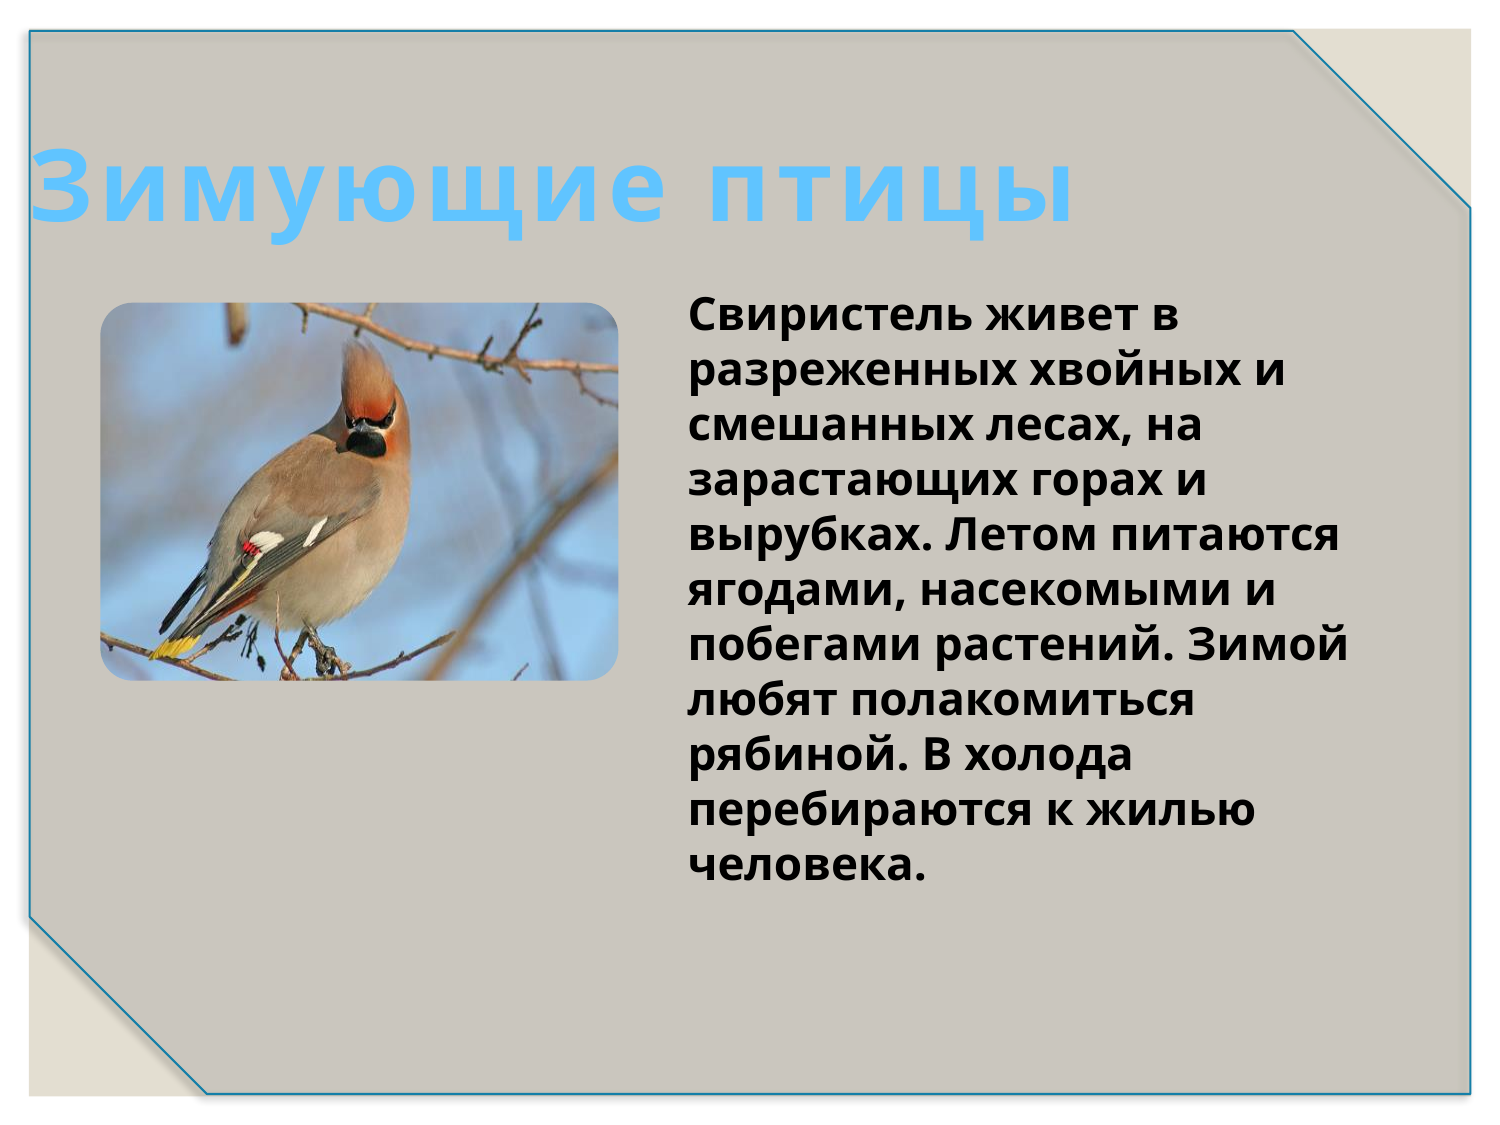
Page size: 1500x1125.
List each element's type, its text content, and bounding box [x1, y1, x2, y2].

text_box Зимующие птицы [14, 113, 1094, 249]
picture [100, 302, 619, 681]
text_box Свиристель живет в разреженных хвойных и смешанных лесах, на зарастающих горах и вырубках. Летом питаются ягодами, насекомыми и побегами растений. Зимой любят полакомиться рябиной. В холода перебираются к жилью человека. [672, 277, 1417, 897]
text_box [28, 29, 1472, 1096]
